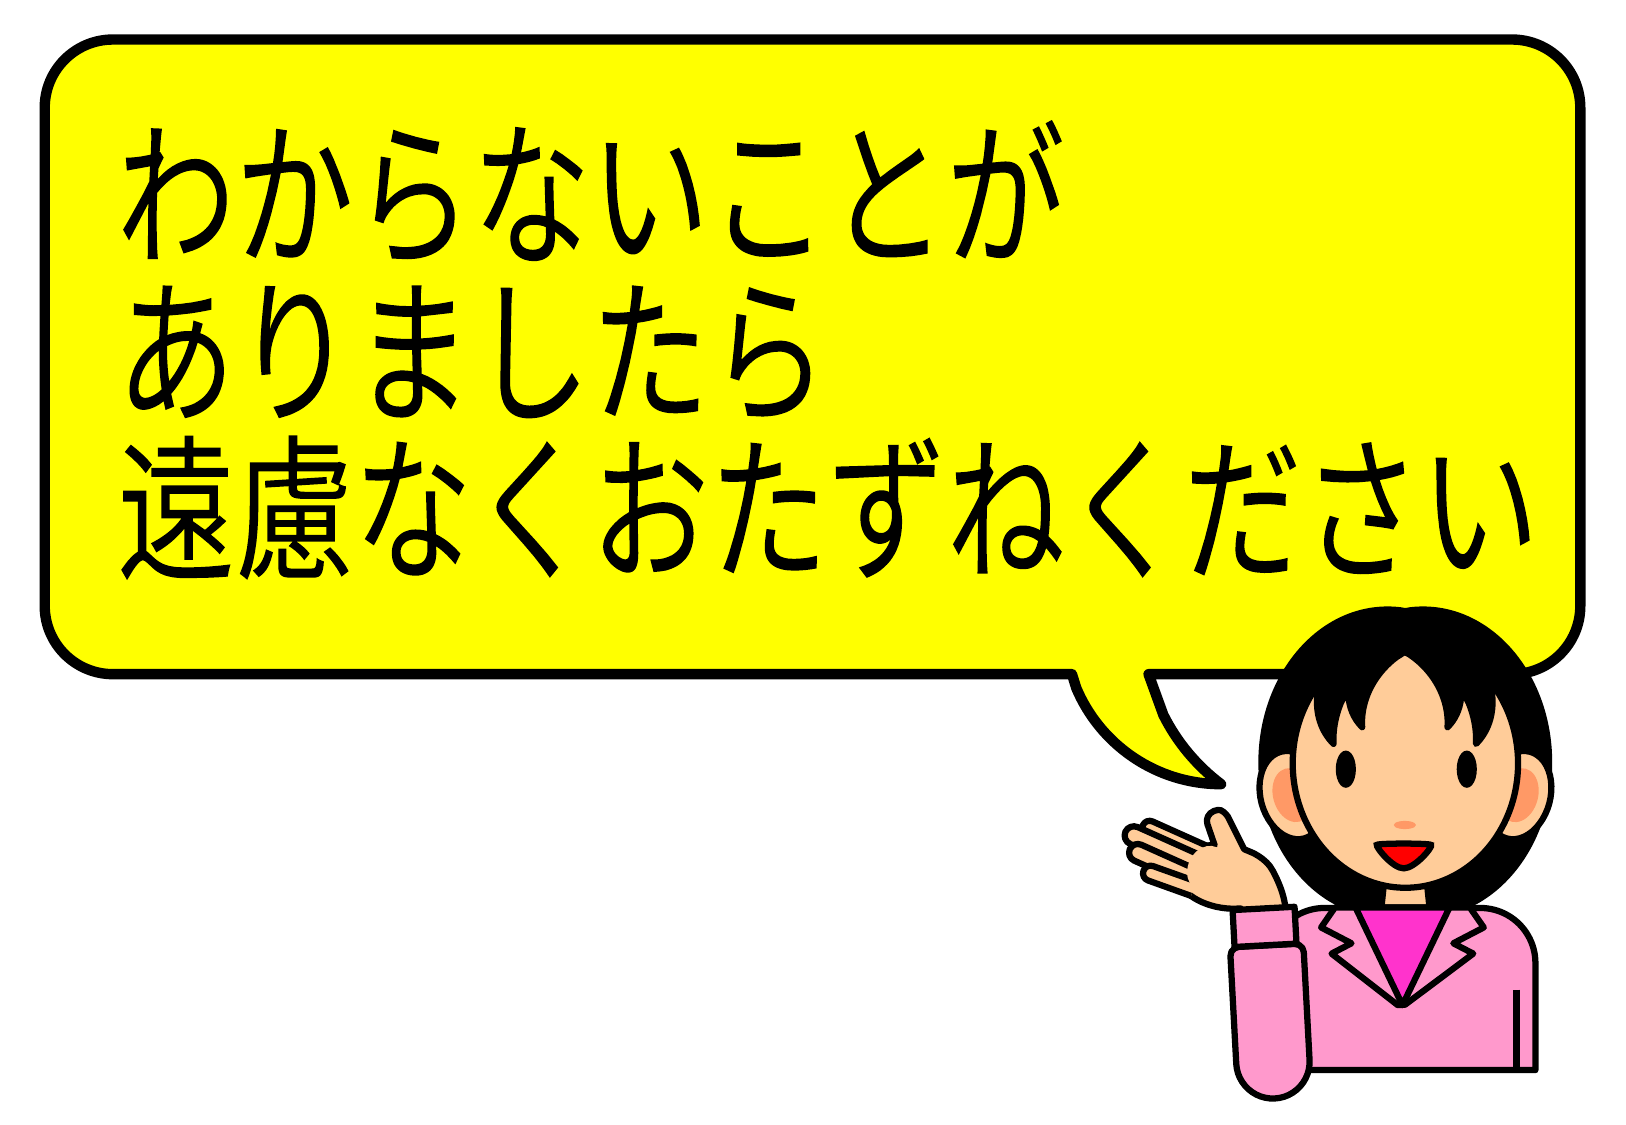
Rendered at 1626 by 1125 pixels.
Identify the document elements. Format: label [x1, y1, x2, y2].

text_box [1144, 609, 1551, 1089]
text_box [42, 37, 1583, 764]
